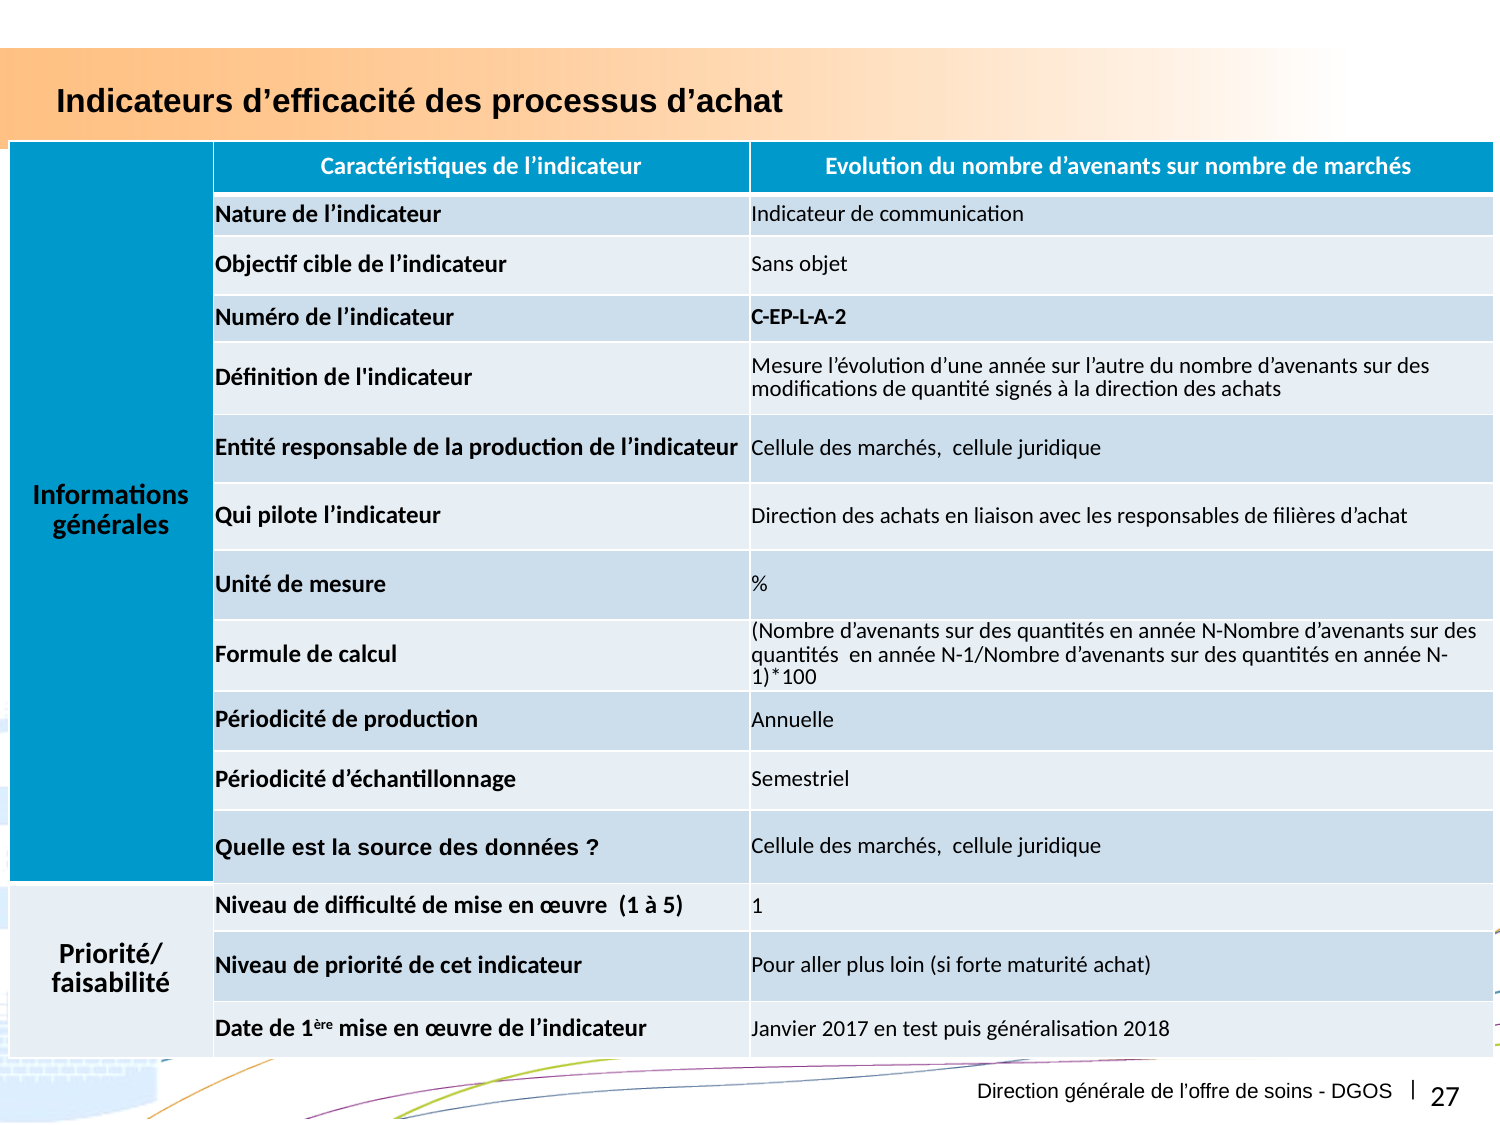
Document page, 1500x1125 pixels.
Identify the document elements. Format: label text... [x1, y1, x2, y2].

table_cell Cellule des marchés, cellule juridique [751, 415, 1493, 482]
table_cell Niveau de difficulté de mise en œuvre (1 à 5) [214, 884, 749, 930]
table_cell Entité responsable de la production de l’indicateur [214, 415, 749, 482]
table_cell Direction des achats en liaison avec les responsables de filières d’achat [751, 484, 1493, 549]
table_cell Semestriel [751, 752, 1493, 809]
table_cell Date de 1ère mise en œuvre de l’indicateur [214, 1002, 749, 1057]
slide_number 27 [1430, 1077, 1463, 1103]
table_cell Objectif cible de l’indicateur [214, 237, 749, 294]
text_box Indicateurs d’efficacité des processus d’achat [41, 71, 1412, 119]
table_cell % [751, 551, 1493, 619]
table_cell Sans objet [751, 237, 1493, 294]
table_cell Qui pilote l’indicateur [214, 484, 749, 549]
table_cell (Nombre d’avenants sur des quantités en année N-Nombre d’avenants sur des quantités en année N-1/Nombre d’avenants sur des quantités en année N-1)*100 [751, 621, 1493, 690]
table_cell Nature de l’indicateur [214, 197, 749, 235]
table_cell Périodicité d’échantillonnage [214, 752, 749, 809]
table_cell Périodicité de production [214, 692, 749, 750]
table_header Evolution du nombre d’avenants sur nombre de marchés [751, 142, 1493, 192]
table_cell Unité de mesure [214, 551, 749, 619]
table_cell Définition de l'indicateur [214, 343, 749, 414]
table_cell Mesure l’évolution d’une année sur l’autre du nombre d’avenants sur des modifications de quantité signés à la direction des achats [751, 343, 1493, 414]
table_cell Priorité/ faisabilité [10, 886, 213, 1057]
table_cell Janvier 2017 en test puis généralisation 2018 [751, 1002, 1493, 1057]
table_header Informations générales [10, 142, 213, 881]
table_cell Indicateur de communication [751, 197, 1493, 235]
table_header Caractéristiques de l’indicateur [214, 142, 749, 192]
table_cell Annuelle [751, 692, 1493, 750]
table_cell Formule de calcul [214, 621, 749, 690]
table_cell Numéro de l’indicateur [214, 296, 749, 341]
table_cell 1 [751, 884, 1493, 930]
table_cell Niveau de priorité de cet indicateur [214, 932, 749, 1001]
picture [164, 827, 1500, 1119]
table_cell Cellule des marchés, cellule juridique [751, 811, 1493, 883]
table_cell C-EP-L-A-2 [751, 296, 1493, 341]
table_cell Pour aller plus loin (si forte maturité achat) [751, 932, 1493, 1001]
table_cell Quelle est la source des données ? [214, 811, 749, 883]
